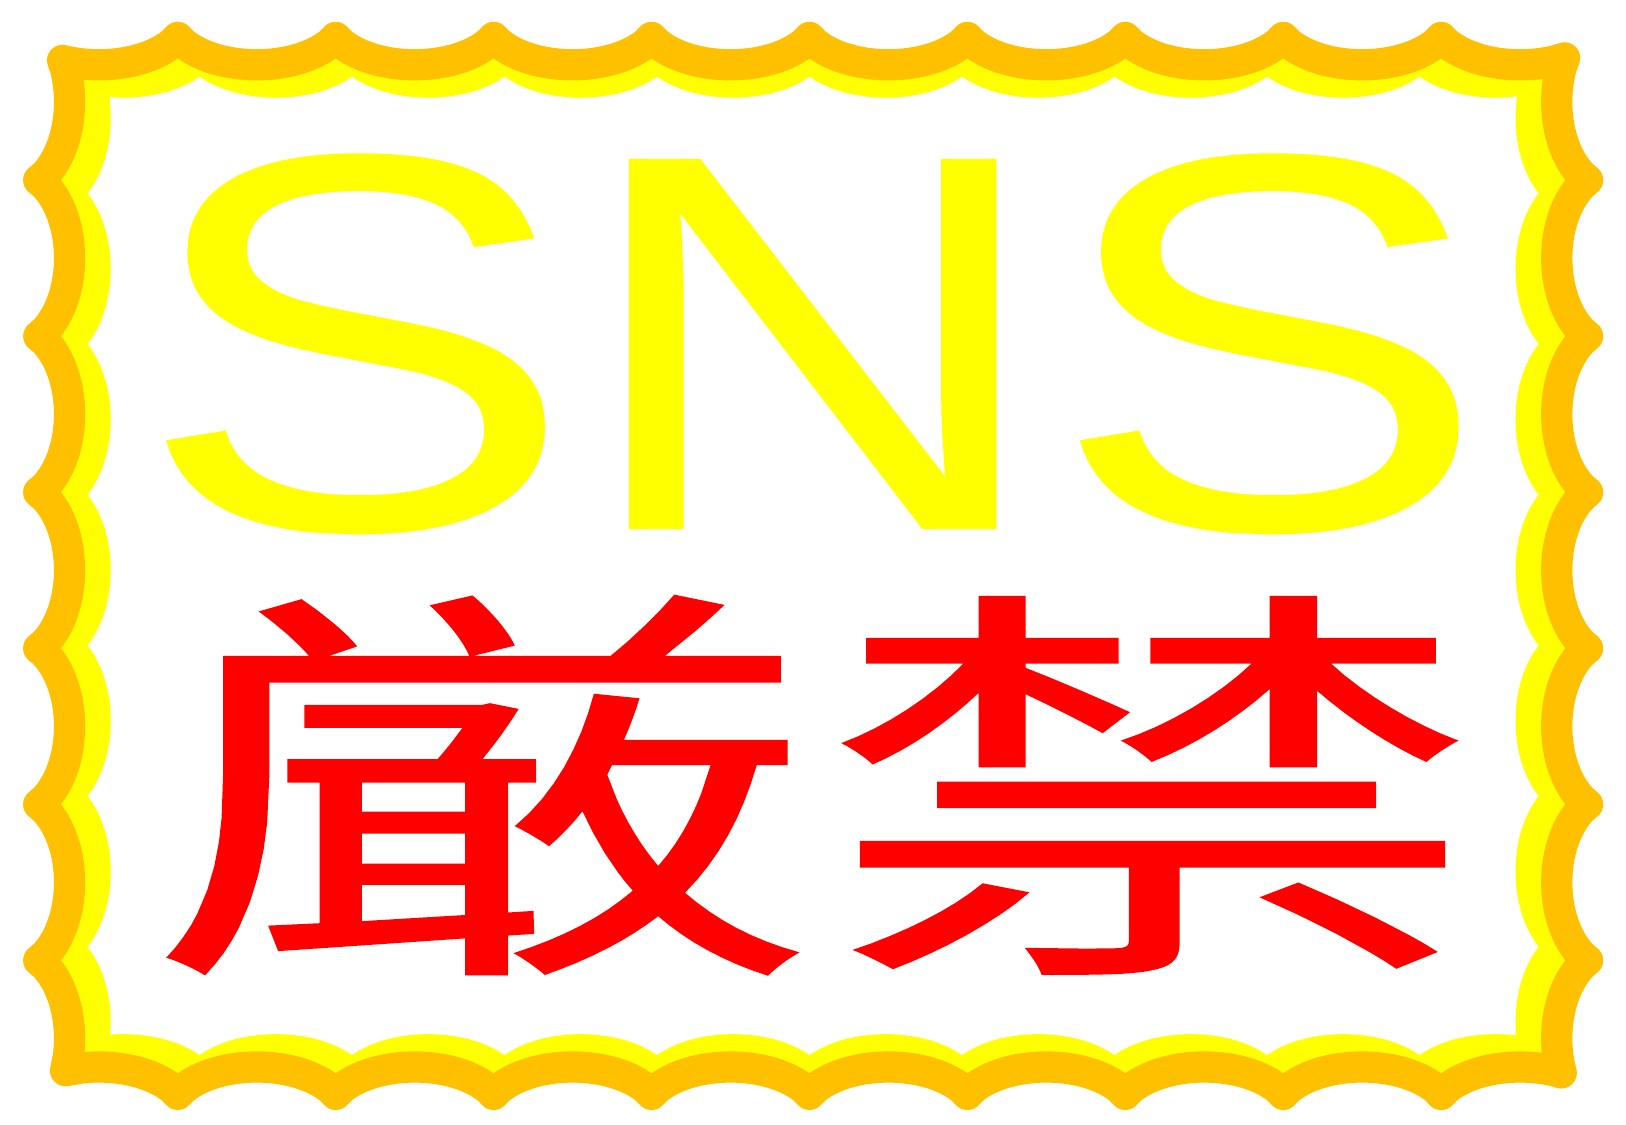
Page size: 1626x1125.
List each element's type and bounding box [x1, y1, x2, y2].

text_box [38, 37, 1588, 1095]
text_box [165, 152, 1459, 977]
